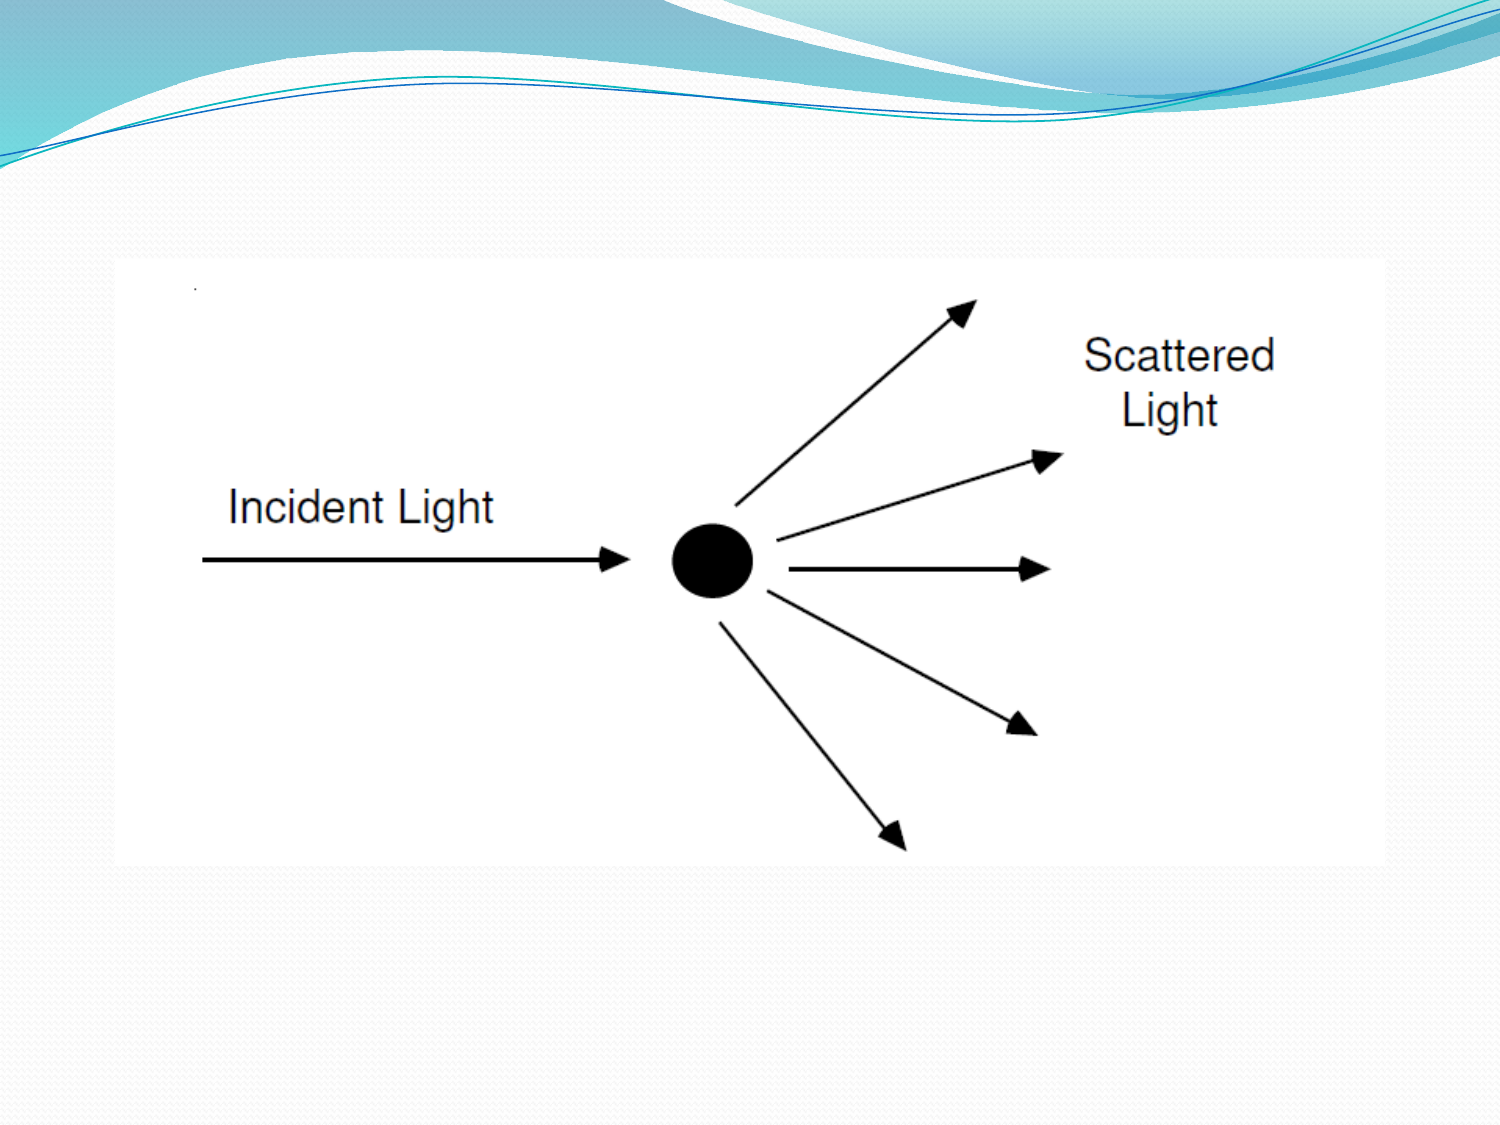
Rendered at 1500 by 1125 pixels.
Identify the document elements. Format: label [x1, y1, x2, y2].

picture [115, 259, 1385, 866]
